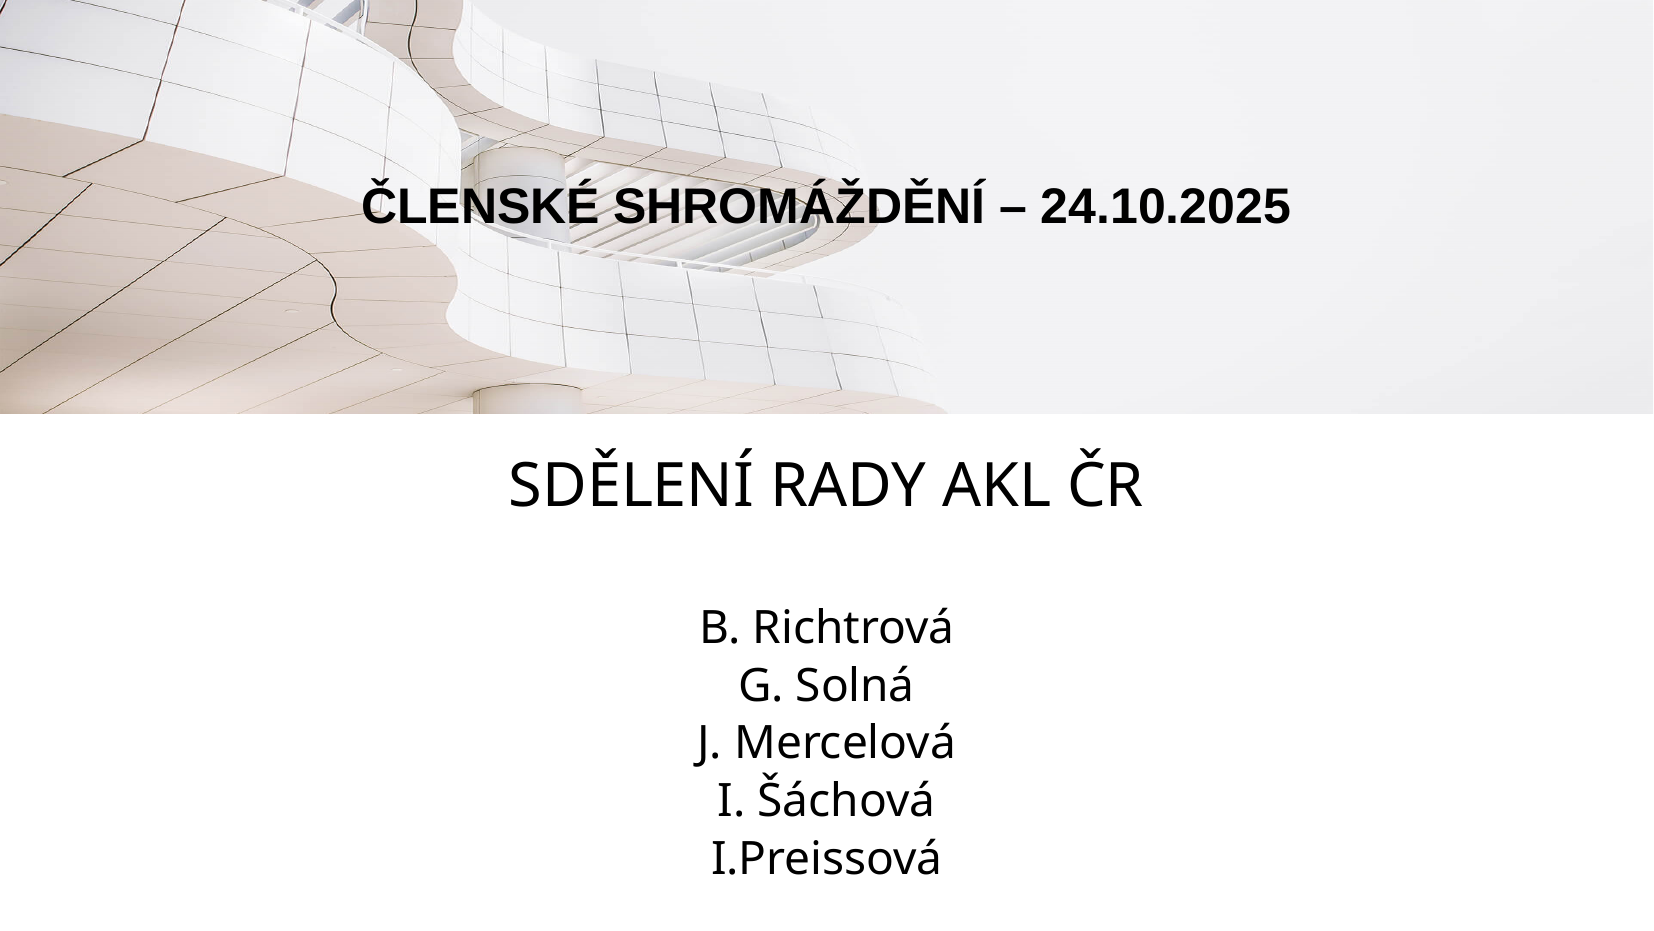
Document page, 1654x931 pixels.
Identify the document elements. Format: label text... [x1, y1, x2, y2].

text_box ČLENSKÉ SHROMÁŽDĚNÍ – 24.10.2025 [0, 0, 1654, 414]
text_box SDĚLENÍ RADY AKL ČR B. Richtrová G. Solná J. Mercelová I. Šáchová I.Preissová [82, 442, 1571, 886]
